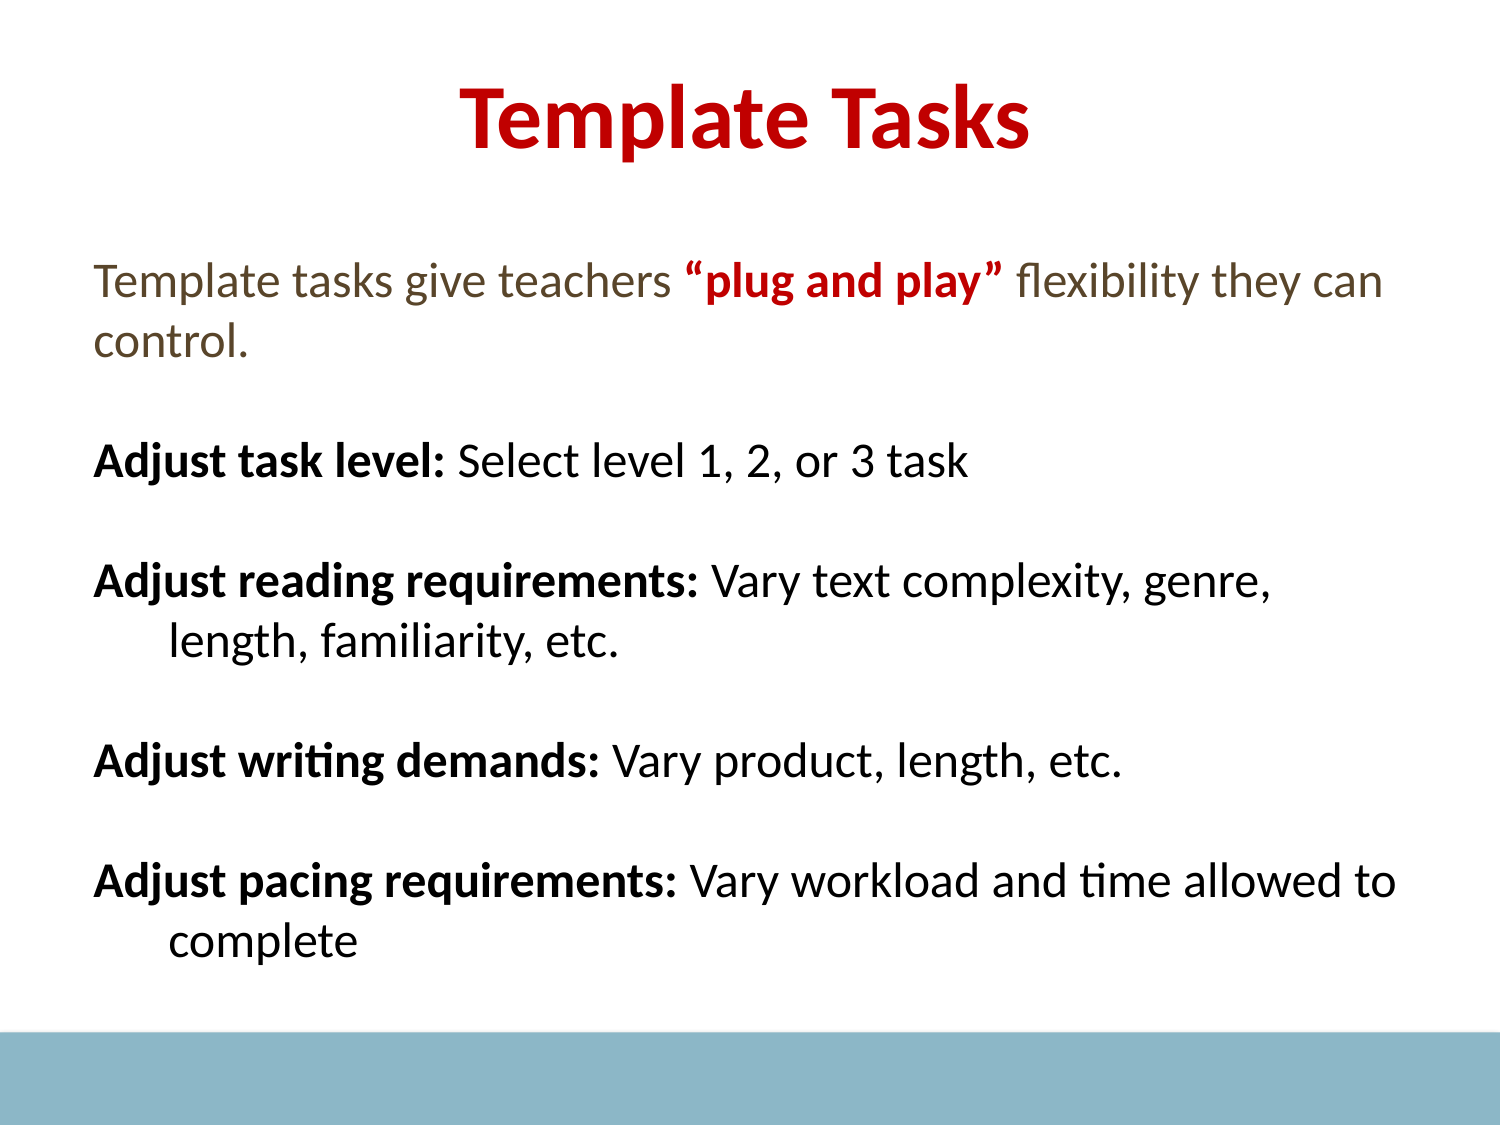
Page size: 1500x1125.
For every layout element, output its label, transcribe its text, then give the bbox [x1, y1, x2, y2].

text_box Template tasks give teachers “plug and play” flexibility they can control. Adjust task level: Select level 1, 2, or 3 task Adjust reading requirements: Vary text complexity, genre, length, familiarity, etc. Adjust writing demands: Vary product, length, etc. Adjust pacing requirements: Vary workload and time allowed to complete [78, 240, 1428, 975]
title Template Tasks [70, 69, 1421, 172]
